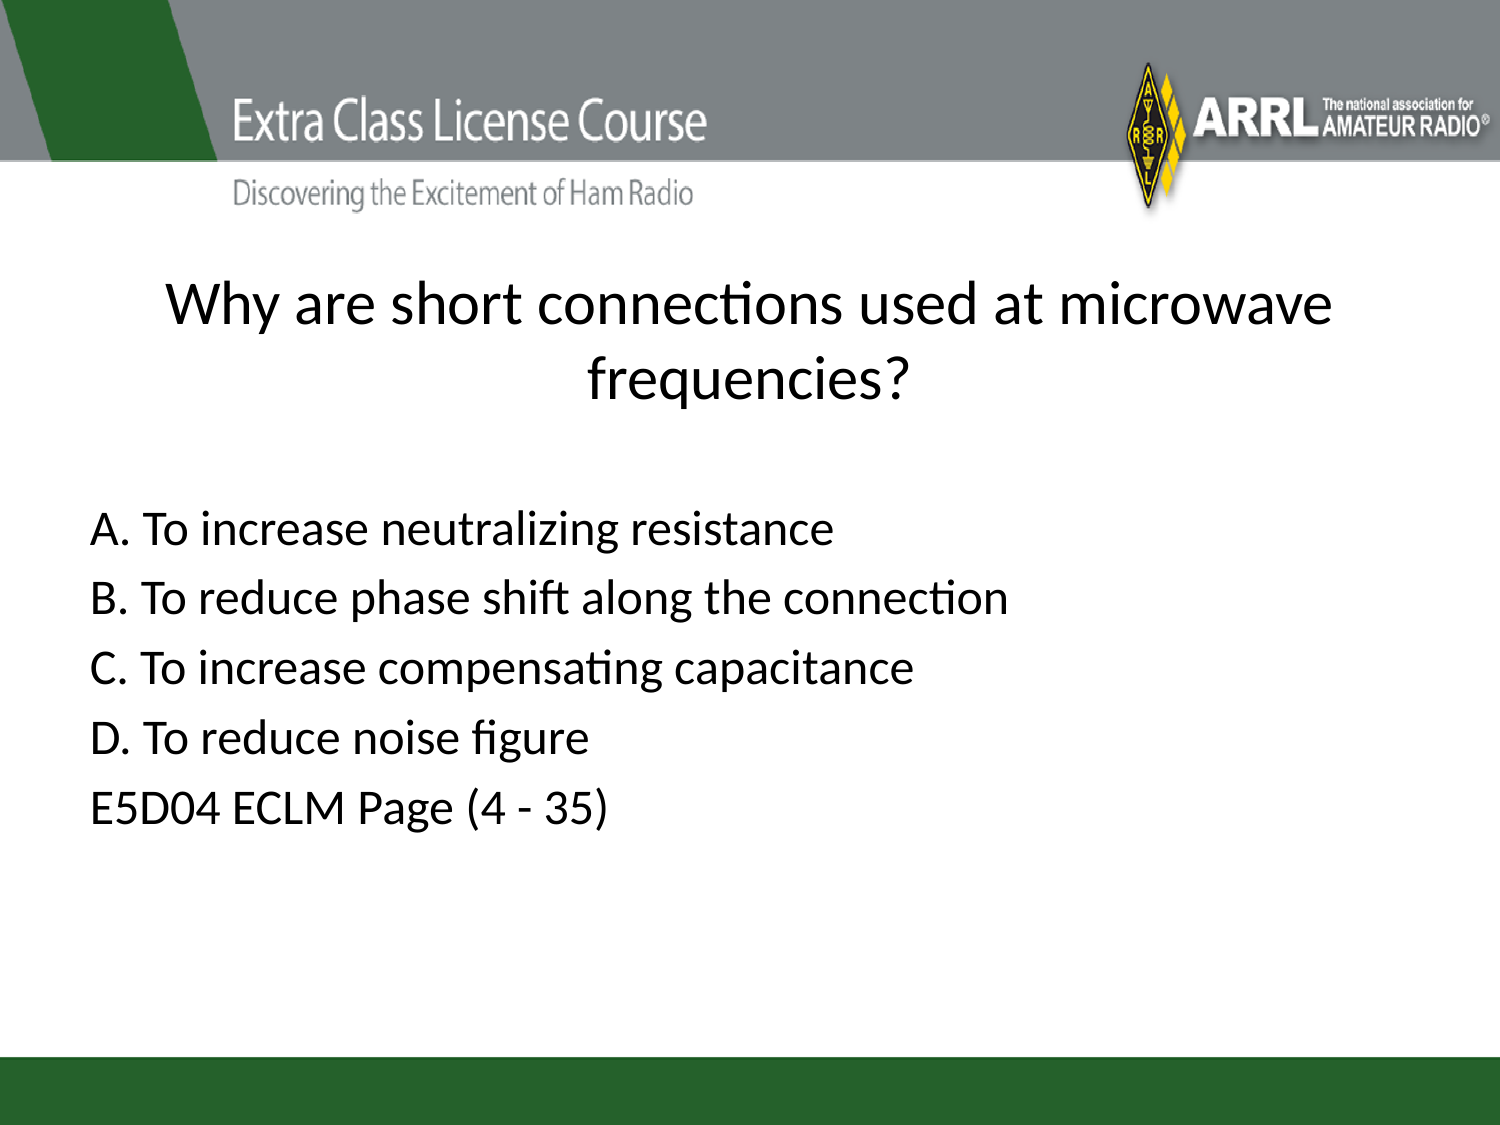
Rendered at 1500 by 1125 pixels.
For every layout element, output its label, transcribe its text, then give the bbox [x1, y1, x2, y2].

picture [0, 0, 1500, 1125]
list A. To increase neutralizing resistance B. To reduce phase shift along the connection C. To increase compensating capacitance D. To reduce noise figure E5D04 ECLM Page (4 - 35) [75, 487, 1425, 1005]
title Why are short connections used at microwave frequencies? [75, 254, 1425, 435]
